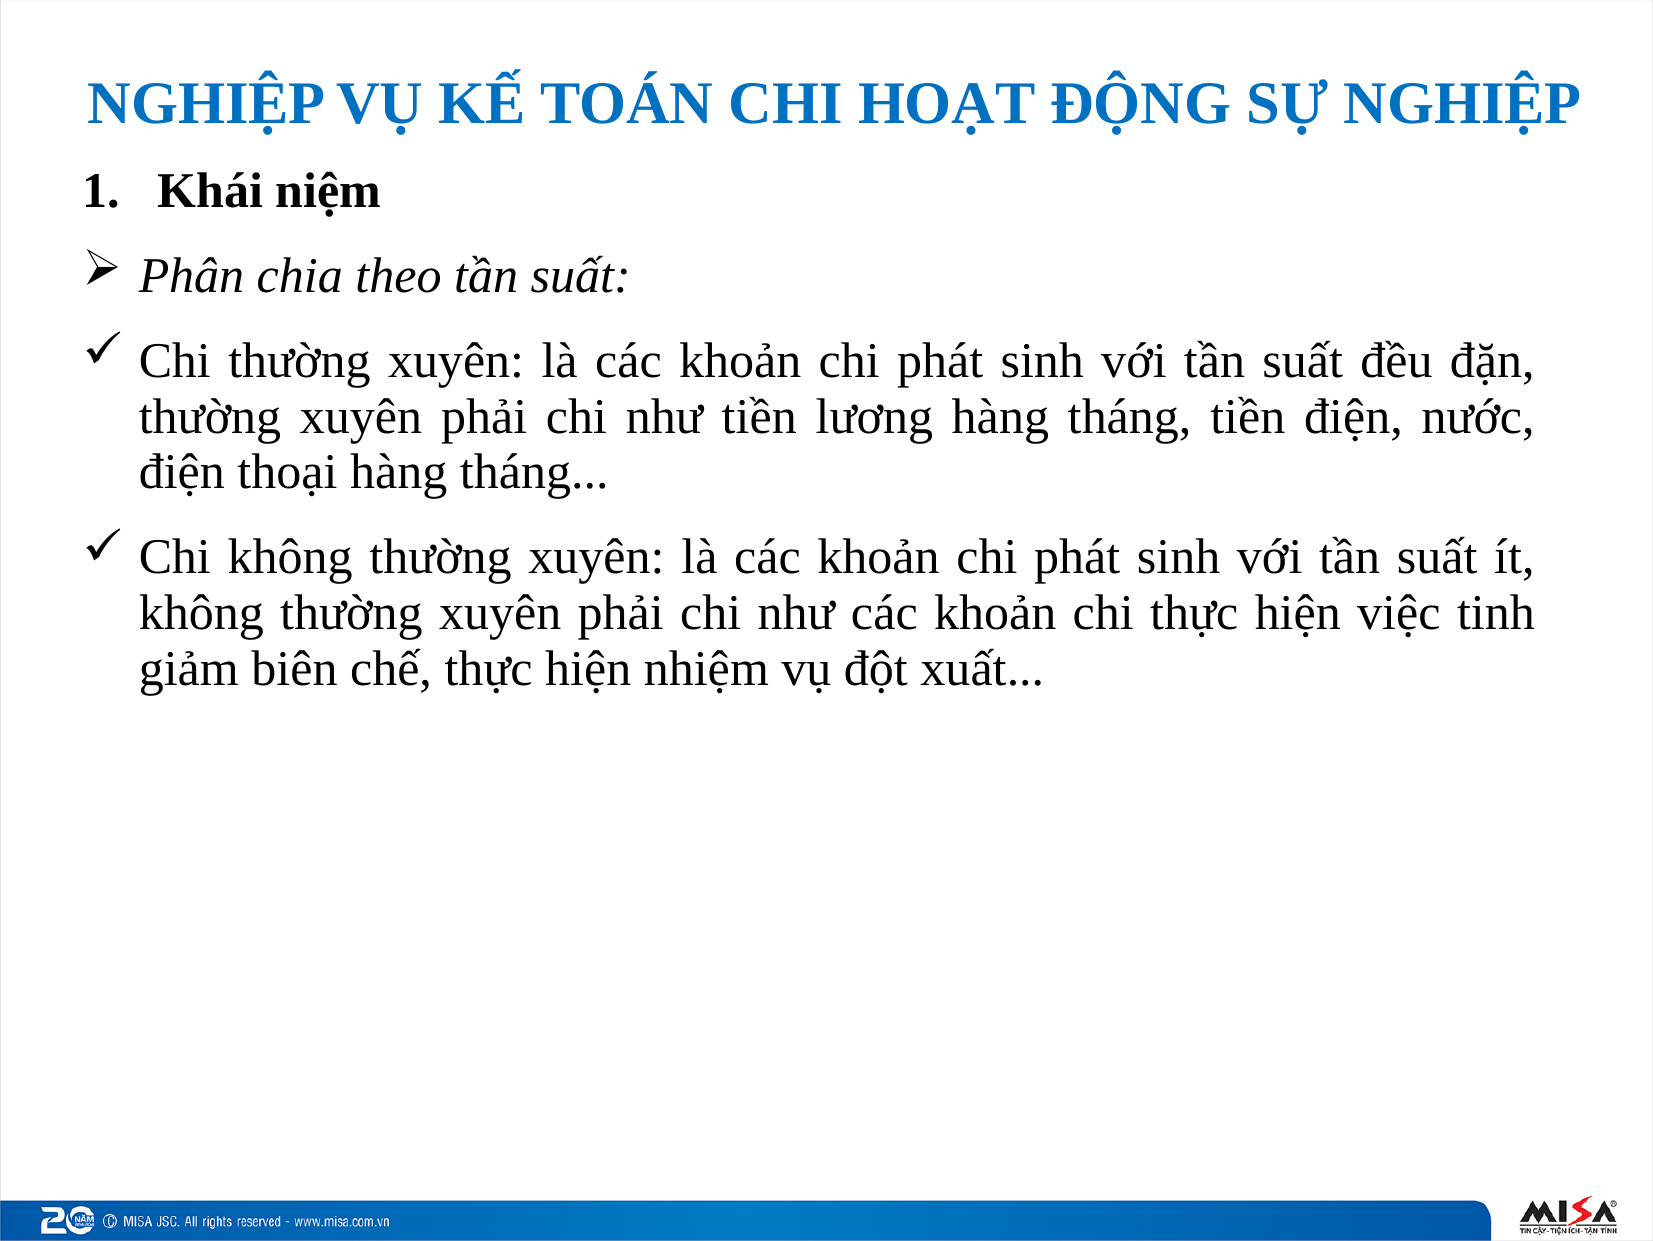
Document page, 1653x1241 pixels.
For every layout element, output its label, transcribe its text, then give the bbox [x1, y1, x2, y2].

title NGHIỆP VỤ KẾ TOÁN CHI HOẠT ĐỘNG SỰ NGHIỆP [82, 49, 1589, 158]
picture [0, 0, 1653, 1241]
list Khái niệm Phân chia theo tần suất: Chi thường xuyên: là các khoản chi phát sinh với tần suất đều đặn, thường xuyên phải chi như tiền lương hàng tháng, tiền điện, nước, điện thoại hàng tháng... Chi không thường xuyên: là các khoản chi phát sinh với tần suất ít, không thường xuyên phải chi như các khoản chi thực hiện việc tinh giảm biên chế, thực hiện nhiệm vụ đột xuất... [82, 157, 1537, 1009]
